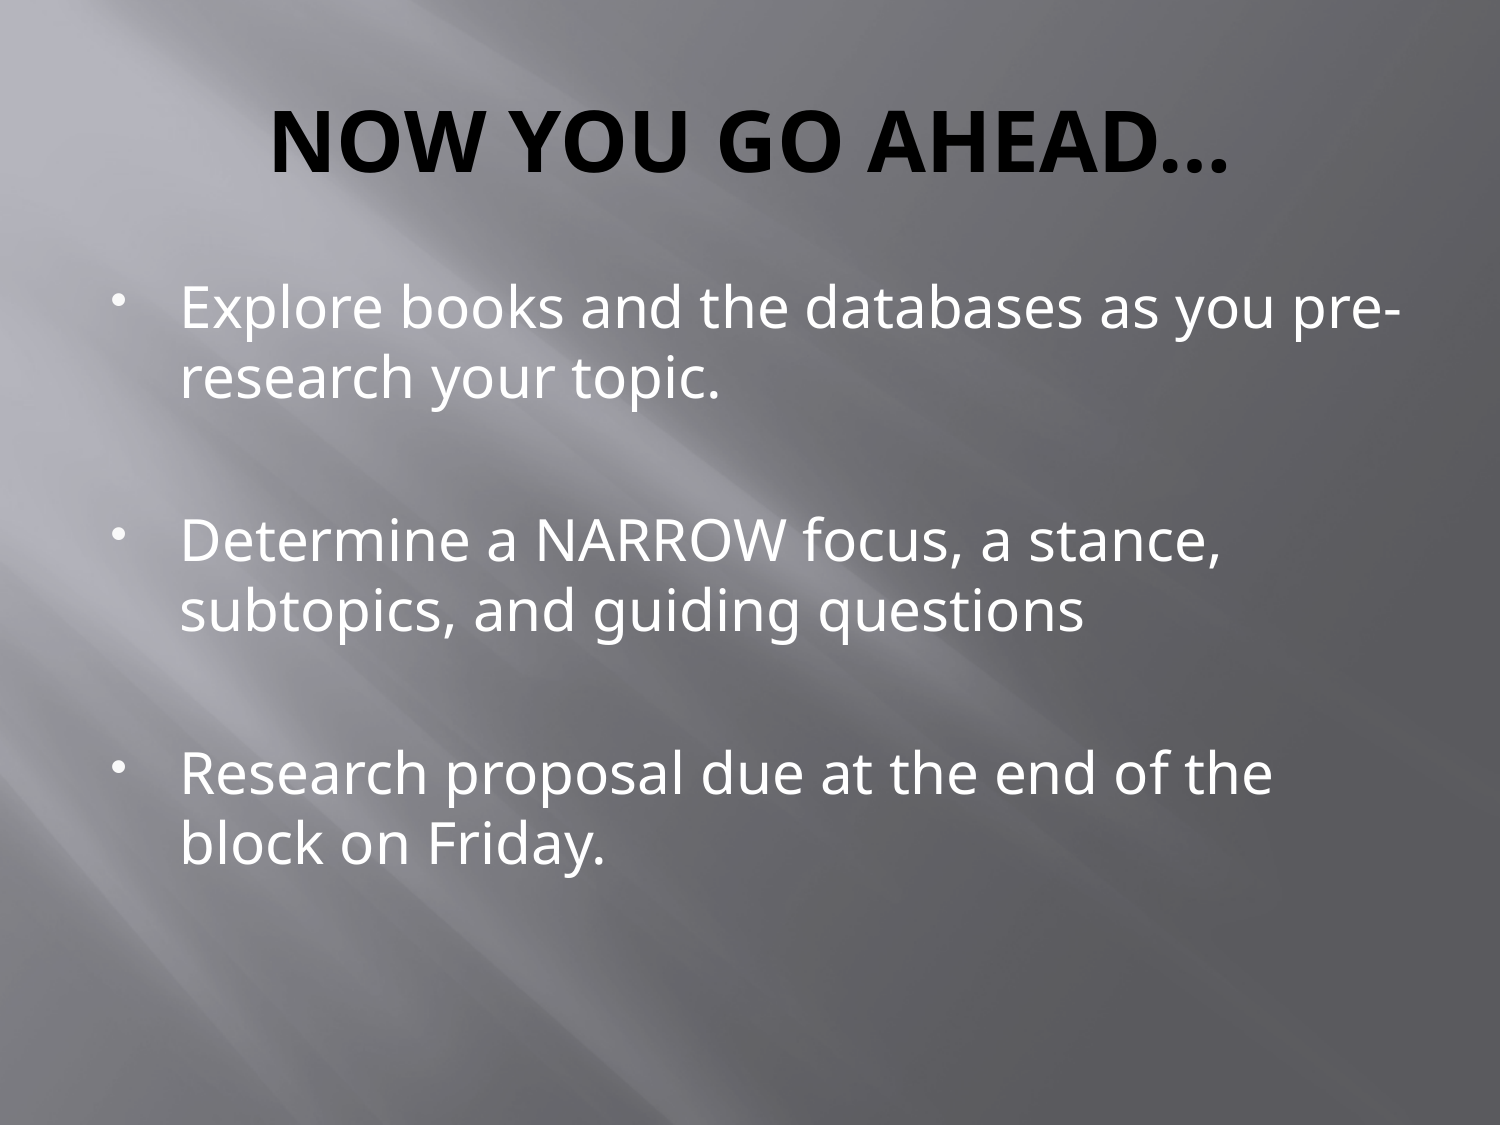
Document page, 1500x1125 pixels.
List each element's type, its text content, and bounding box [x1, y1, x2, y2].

title NOW YOU GO AHEAD… [75, 45, 1425, 233]
list Explore books and the databases as you pre-research your topic. Determine a NARROW focus, a stance, subtopics, and guiding questions Research proposal due at the end of the block on Friday. [75, 262, 1425, 1035]
